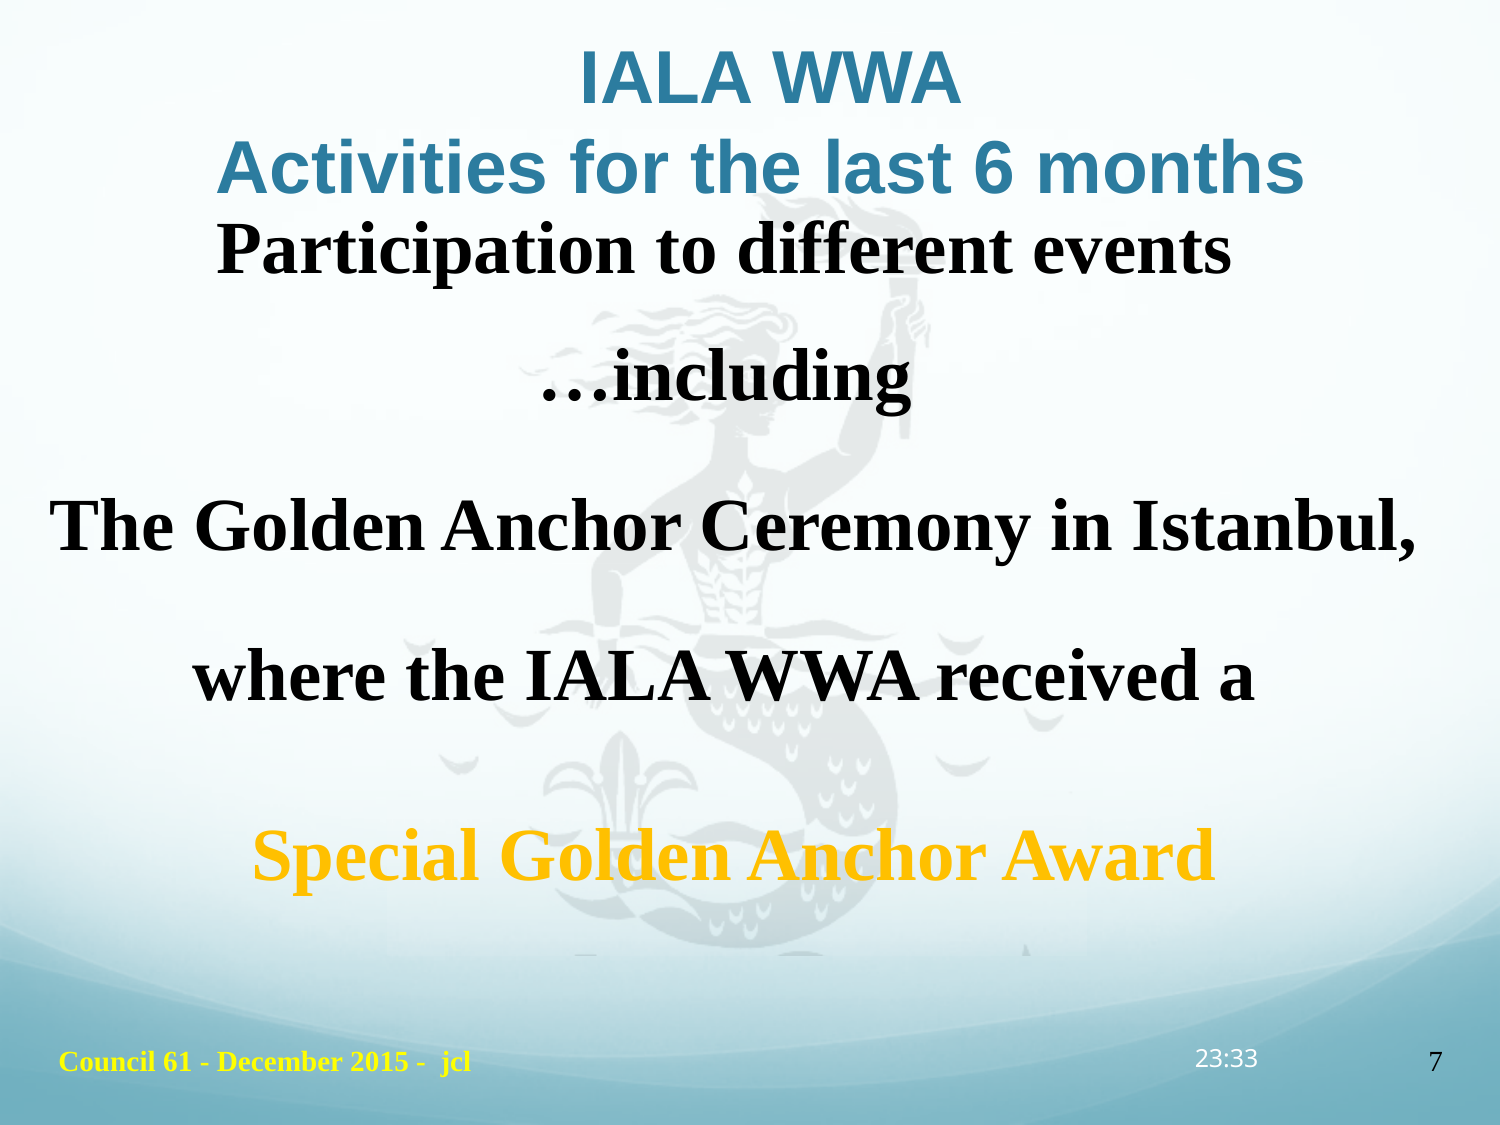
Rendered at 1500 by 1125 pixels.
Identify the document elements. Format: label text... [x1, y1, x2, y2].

title IALA WWA Activities for the last 6 months [43, 0, 1500, 63]
slide_number 7 [1295, 1029, 1459, 1090]
text_box Participation to different events …including The Golden Anchor Ceremony in Istanbul, where the IALA WWA received a Special Golden Anchor Award [0, 63, 1500, 903]
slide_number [923, 1029, 1274, 1090]
footer Council 61 - December 2015 - jcl [43, 1029, 838, 1090]
